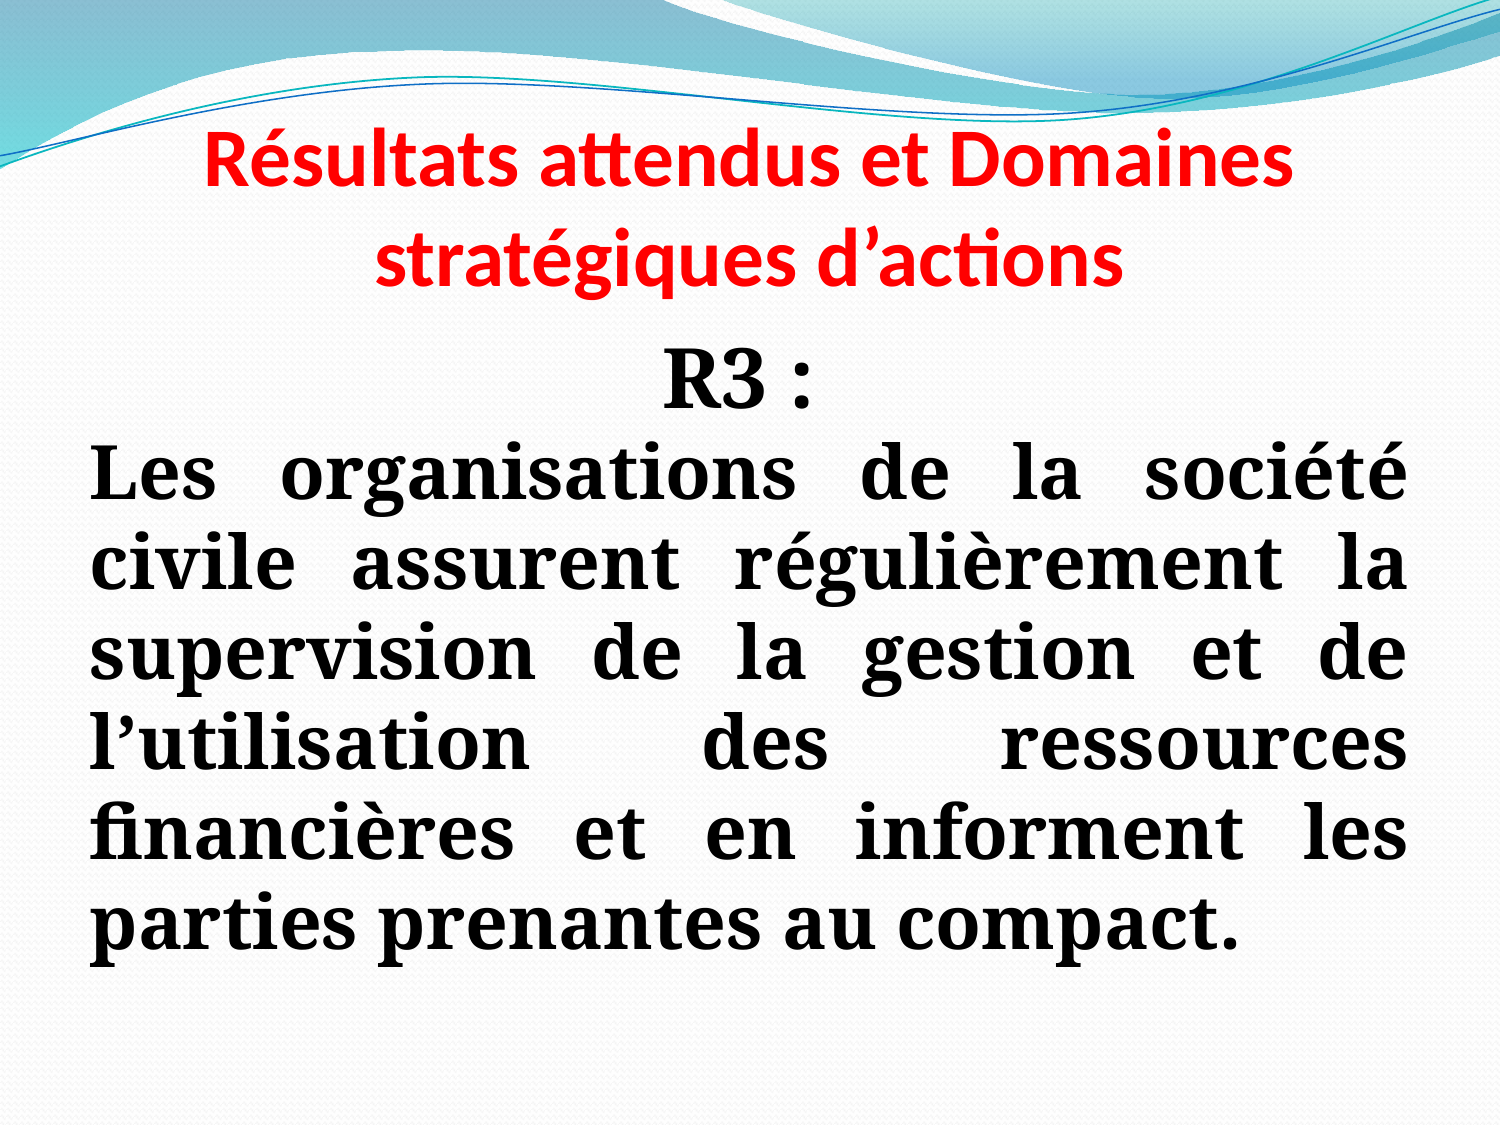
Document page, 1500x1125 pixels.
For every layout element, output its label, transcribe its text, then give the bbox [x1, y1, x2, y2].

title Résultats attendus et Domaines stratégiques d’actions [75, 82, 1425, 303]
list R3 : Les organisations de la société civile assurent régulièrement la supervision de la gestion et de l’utilisation des ressources financières et en informent les parties prenantes au compact. [75, 317, 1425, 1038]
